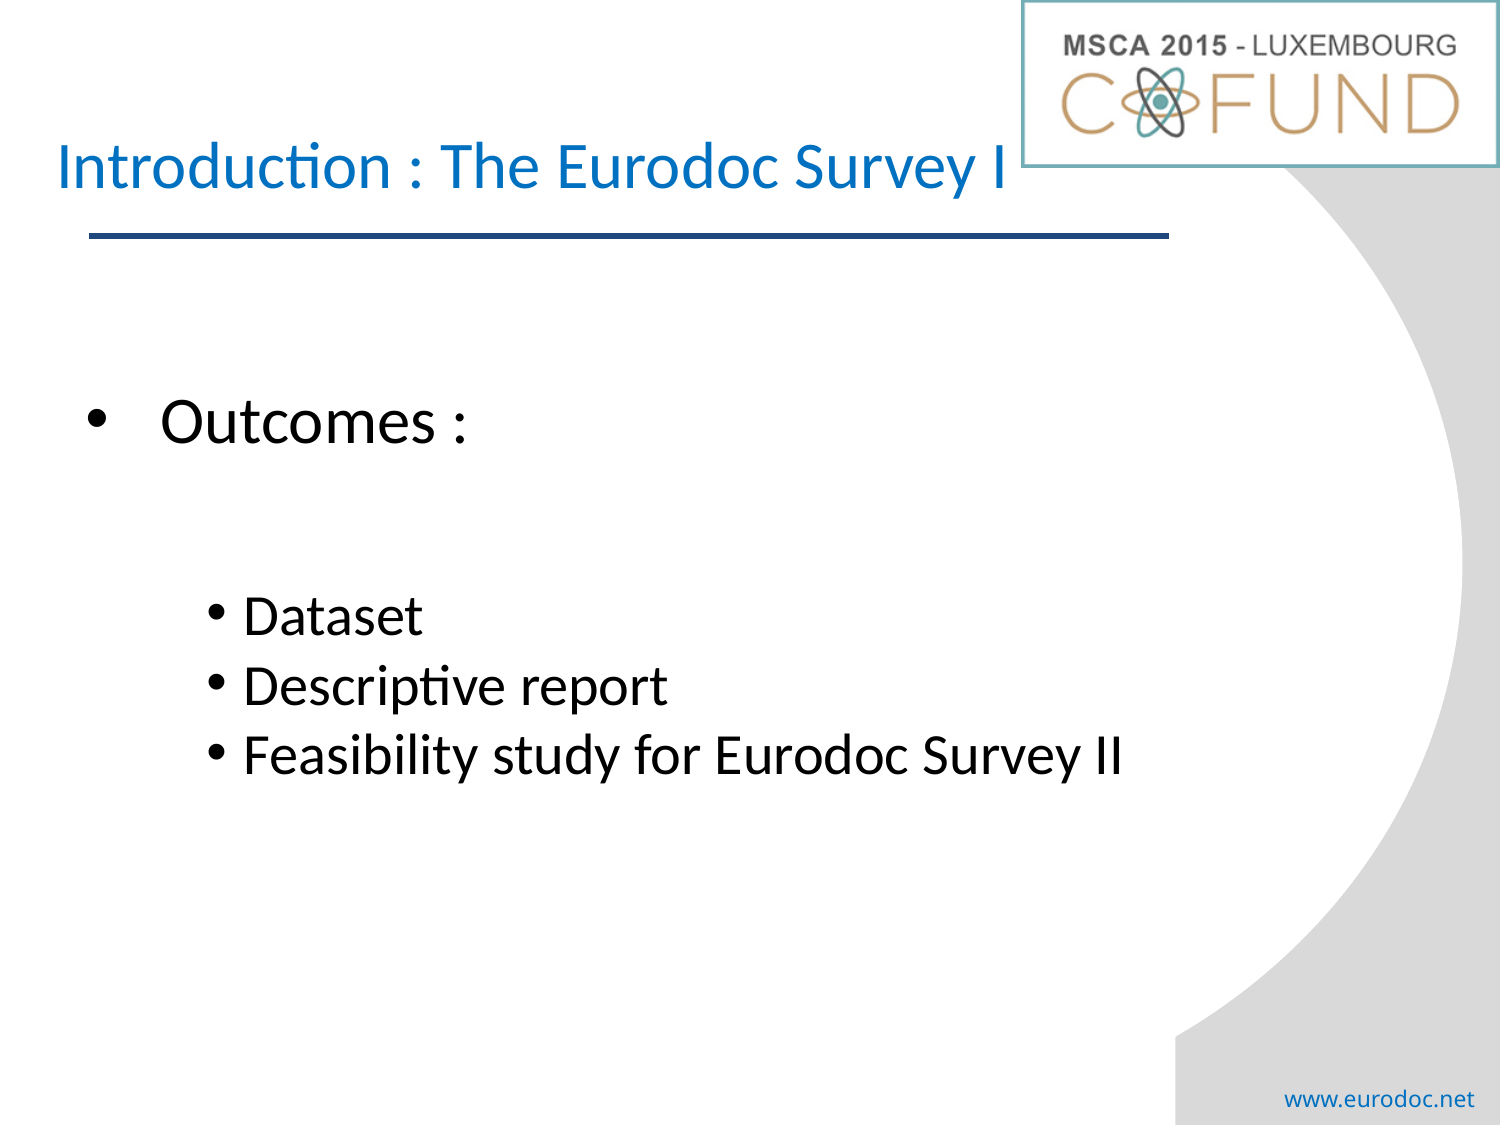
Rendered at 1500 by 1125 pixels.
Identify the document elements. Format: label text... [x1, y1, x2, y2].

title Introduction : The Eurodoc Survey I [41, 78, 1128, 256]
list Outcomes : Dataset Descriptive report Feasibility study for Eurodoc Survey II [41, 329, 1365, 932]
picture [1021, 0, 1500, 168]
